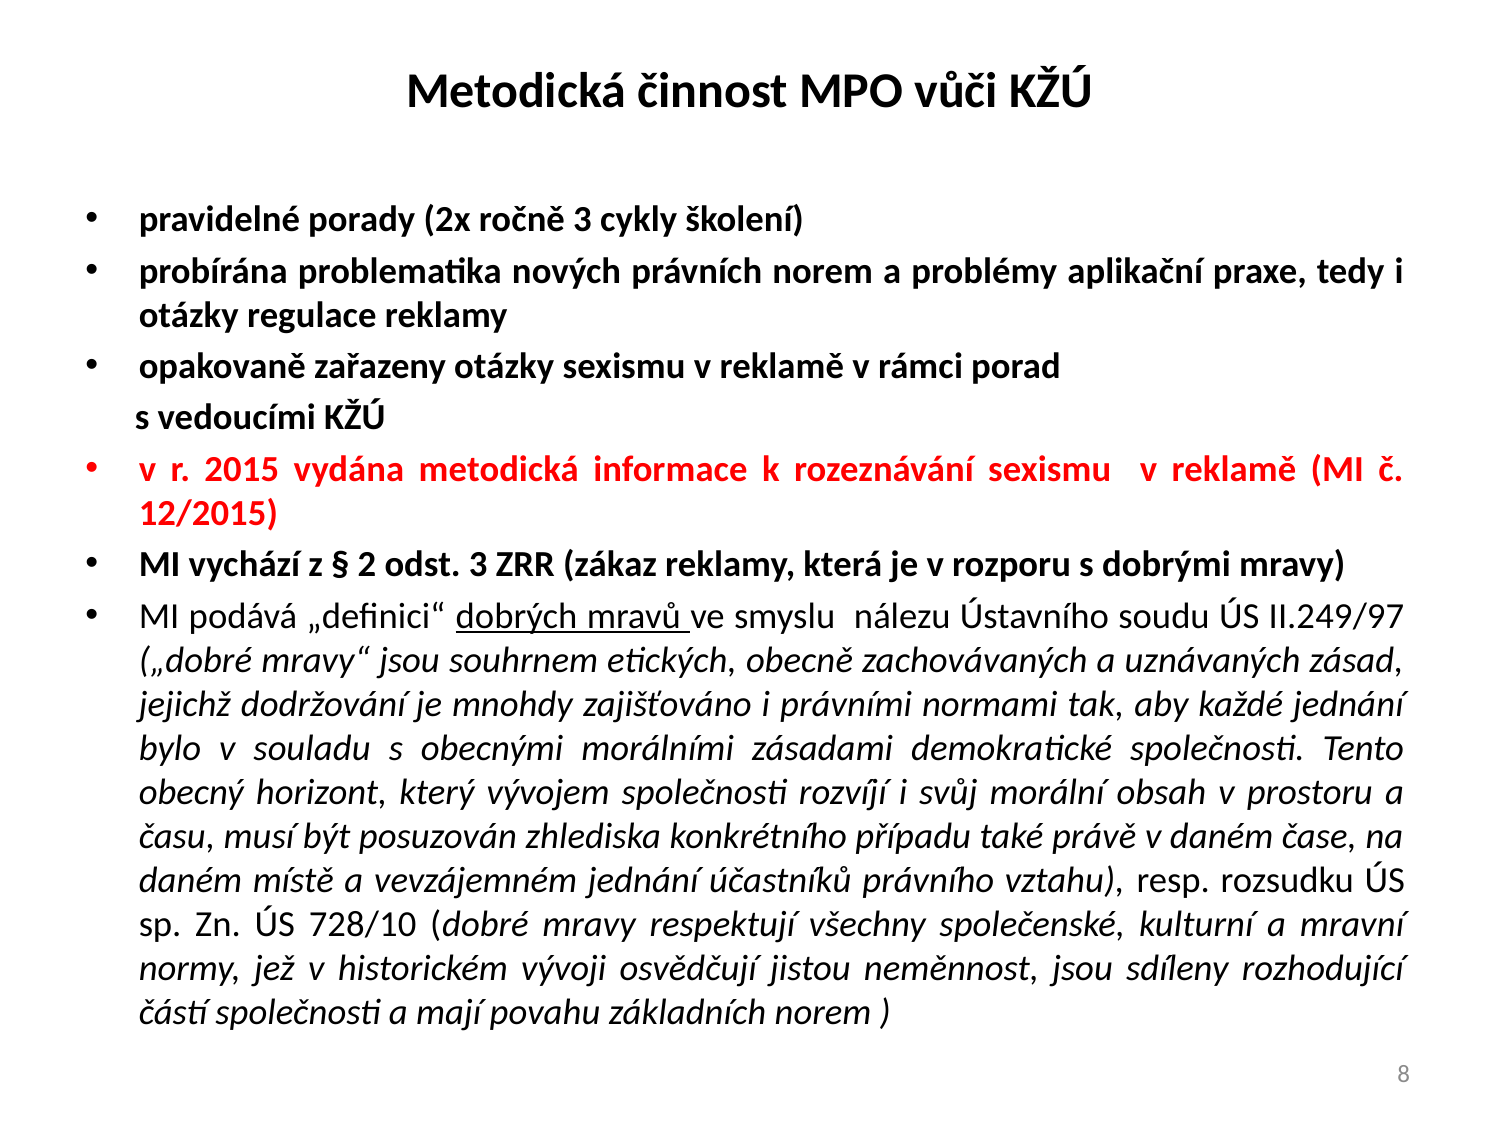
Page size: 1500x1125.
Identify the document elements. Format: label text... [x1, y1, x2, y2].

list pravidelné porady (2x ročně 3 cykly školení) probírána problematika nových právních norem a problémy aplikační praxe, tedy i otázky regulace reklamy opakovaně zařazeny otázky sexismu v reklamě v rámci porad s vedoucími KŽÚ v r. 2015 vydána metodická informace k rozeznávání sexismu v reklamě (MI č. 12/2015) MI vychází z § 2 odst. 3 ZRR (zákaz reklamy, která je v rozporu s dobrými mravy) MI podává „definici“ dobrých mravů ve smyslu nálezu Ústavního soudu ÚS II.249/97 („dobré mravy“ jsou souhrnem etických, obecně zachovávaných a uznávaných zásad, jejichž dodržování je mnohdy zajišťováno i právními normami tak, aby každé jednání bylo v souladu s obecnými morálními zásadami demokratické společnosti. Tento obecný horizont, který vývojem společnosti rozvíjí i svůj morální obsah v prostoru a času, musí být posuzován zhlediska konkrétního případu také právě v daném čase, na daném místě a vevzájemném jednání účastníků právního vztahu), resp. rozsudku ÚS sp. Zn. ÚS 728/10 (dobré mravy respektují všechny společenské, kulturní a mravní normy, jež v historickém vývoji osvědčují jistou neměnnost, jsou sdíleny rozhodující částí společnosti a mají povahu základních norem ) [70, 187, 1421, 1076]
title Metodická činnost MPO vůči KŽÚ [75, 46, 1425, 129]
slide_number 8 [1074, 1042, 1425, 1103]
